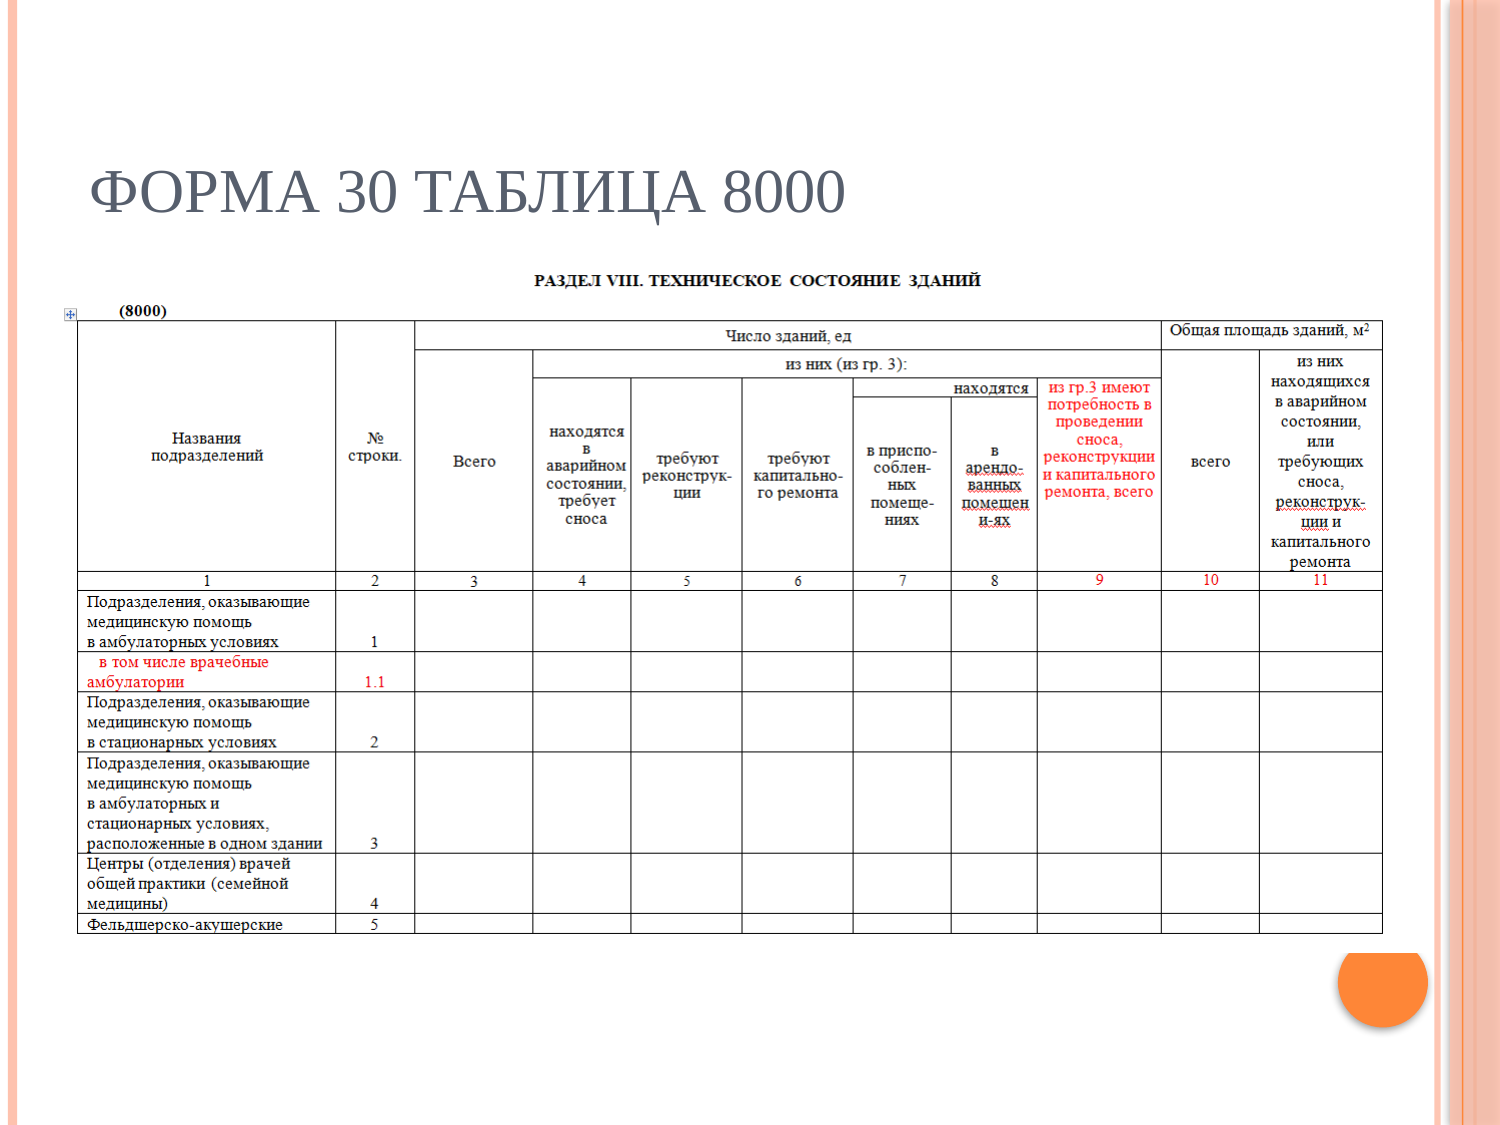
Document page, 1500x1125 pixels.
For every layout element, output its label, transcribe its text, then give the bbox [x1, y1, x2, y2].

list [28, 243, 1424, 953]
title Форма 30 Таблица 8000 [75, 45, 1300, 233]
